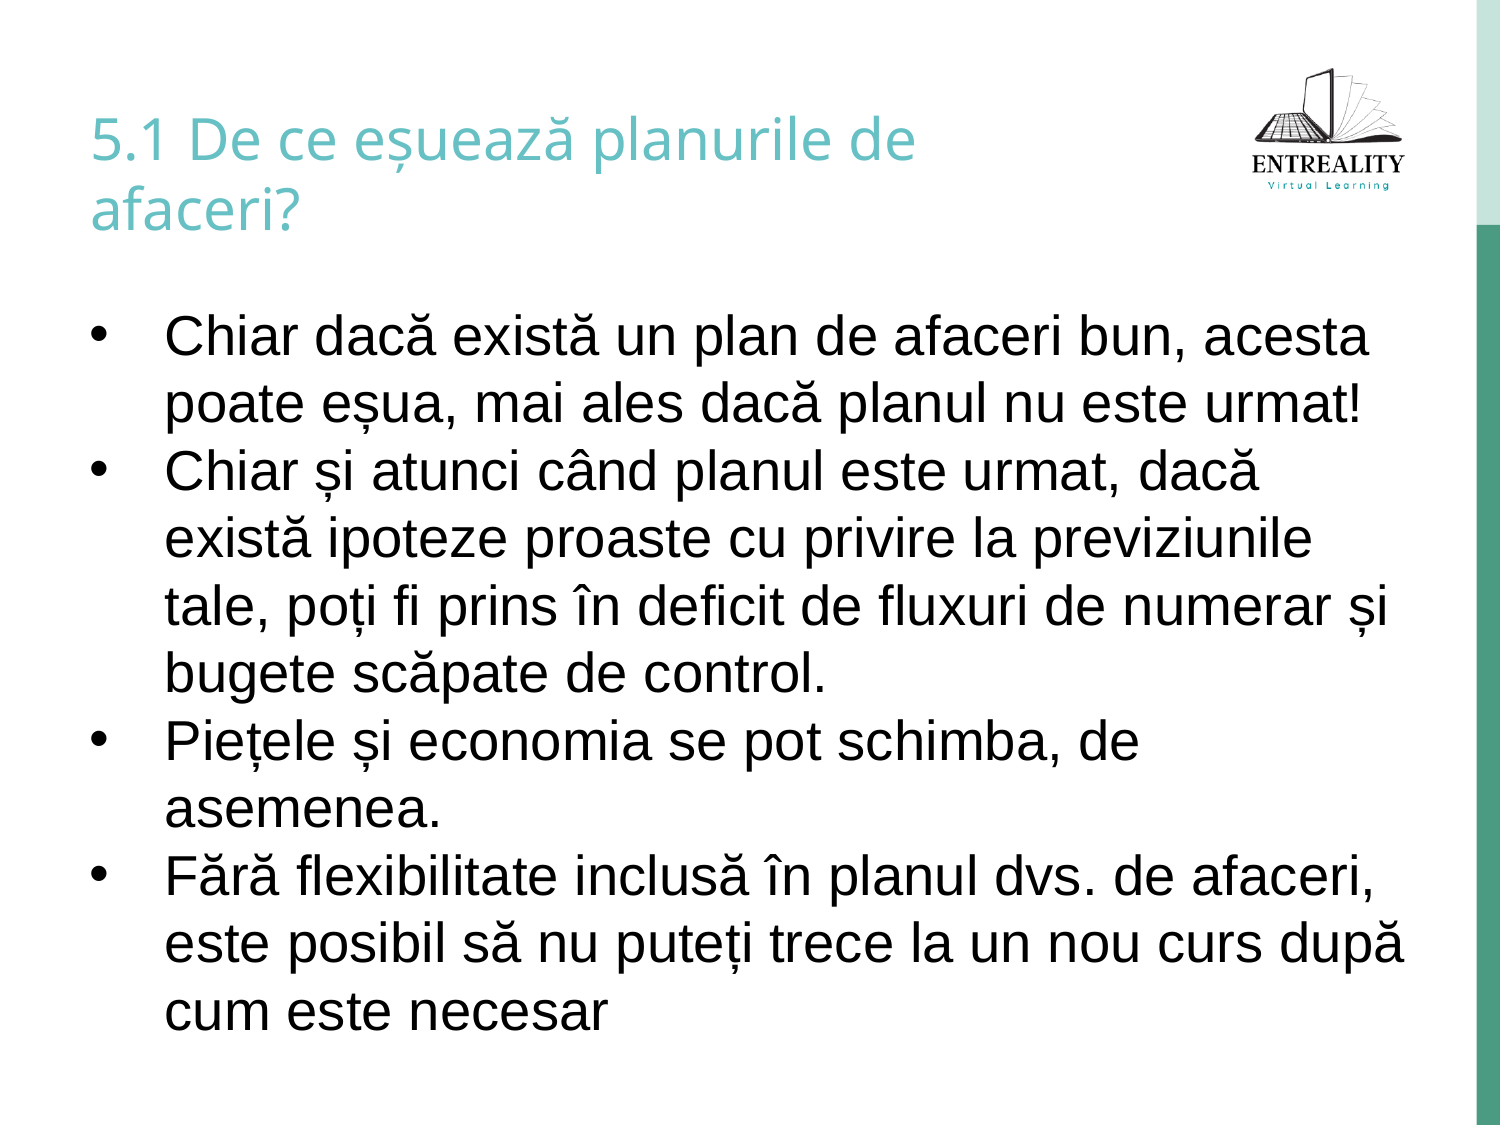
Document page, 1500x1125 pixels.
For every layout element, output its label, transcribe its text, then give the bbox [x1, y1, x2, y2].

picture [1198, 0, 1458, 259]
title 5.1 De ce eșuează planurile de afaceri? [75, 25, 1025, 250]
text_box Chiar dacă există un plan de afaceri bun, acesta poate eșua, mai ales dacă planul nu este urmat! Chiar și atunci când planul este urmat, dacă există ipoteze proaste cu privire la previziunile tale, poți fi prins în deficit de fluxuri de numerar și bugete scăpate de control. Piețele și economia se pot schimba, de asemenea. Fără flexibilitate inclusă în planul dvs. de afaceri, este posibil să nu puteți trece la un nou curs după cum este necesar [74, 291, 1425, 1049]
